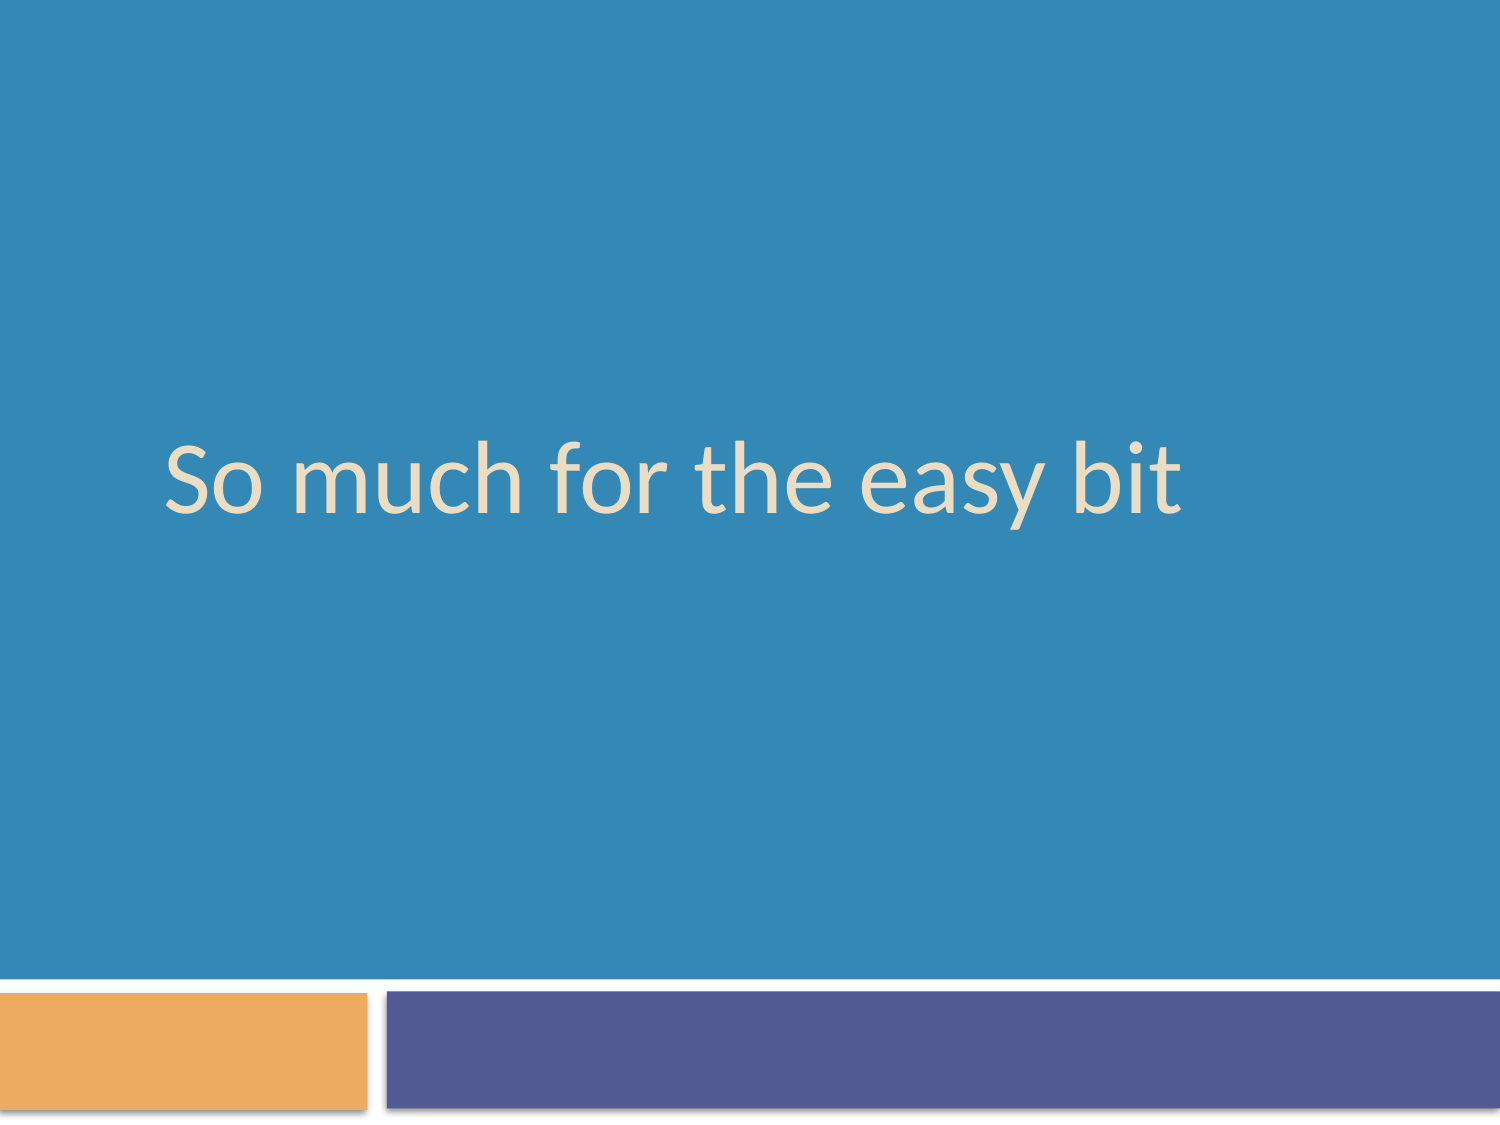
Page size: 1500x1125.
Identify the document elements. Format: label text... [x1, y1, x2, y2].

title So much for the easy bit [148, 384, 1433, 685]
